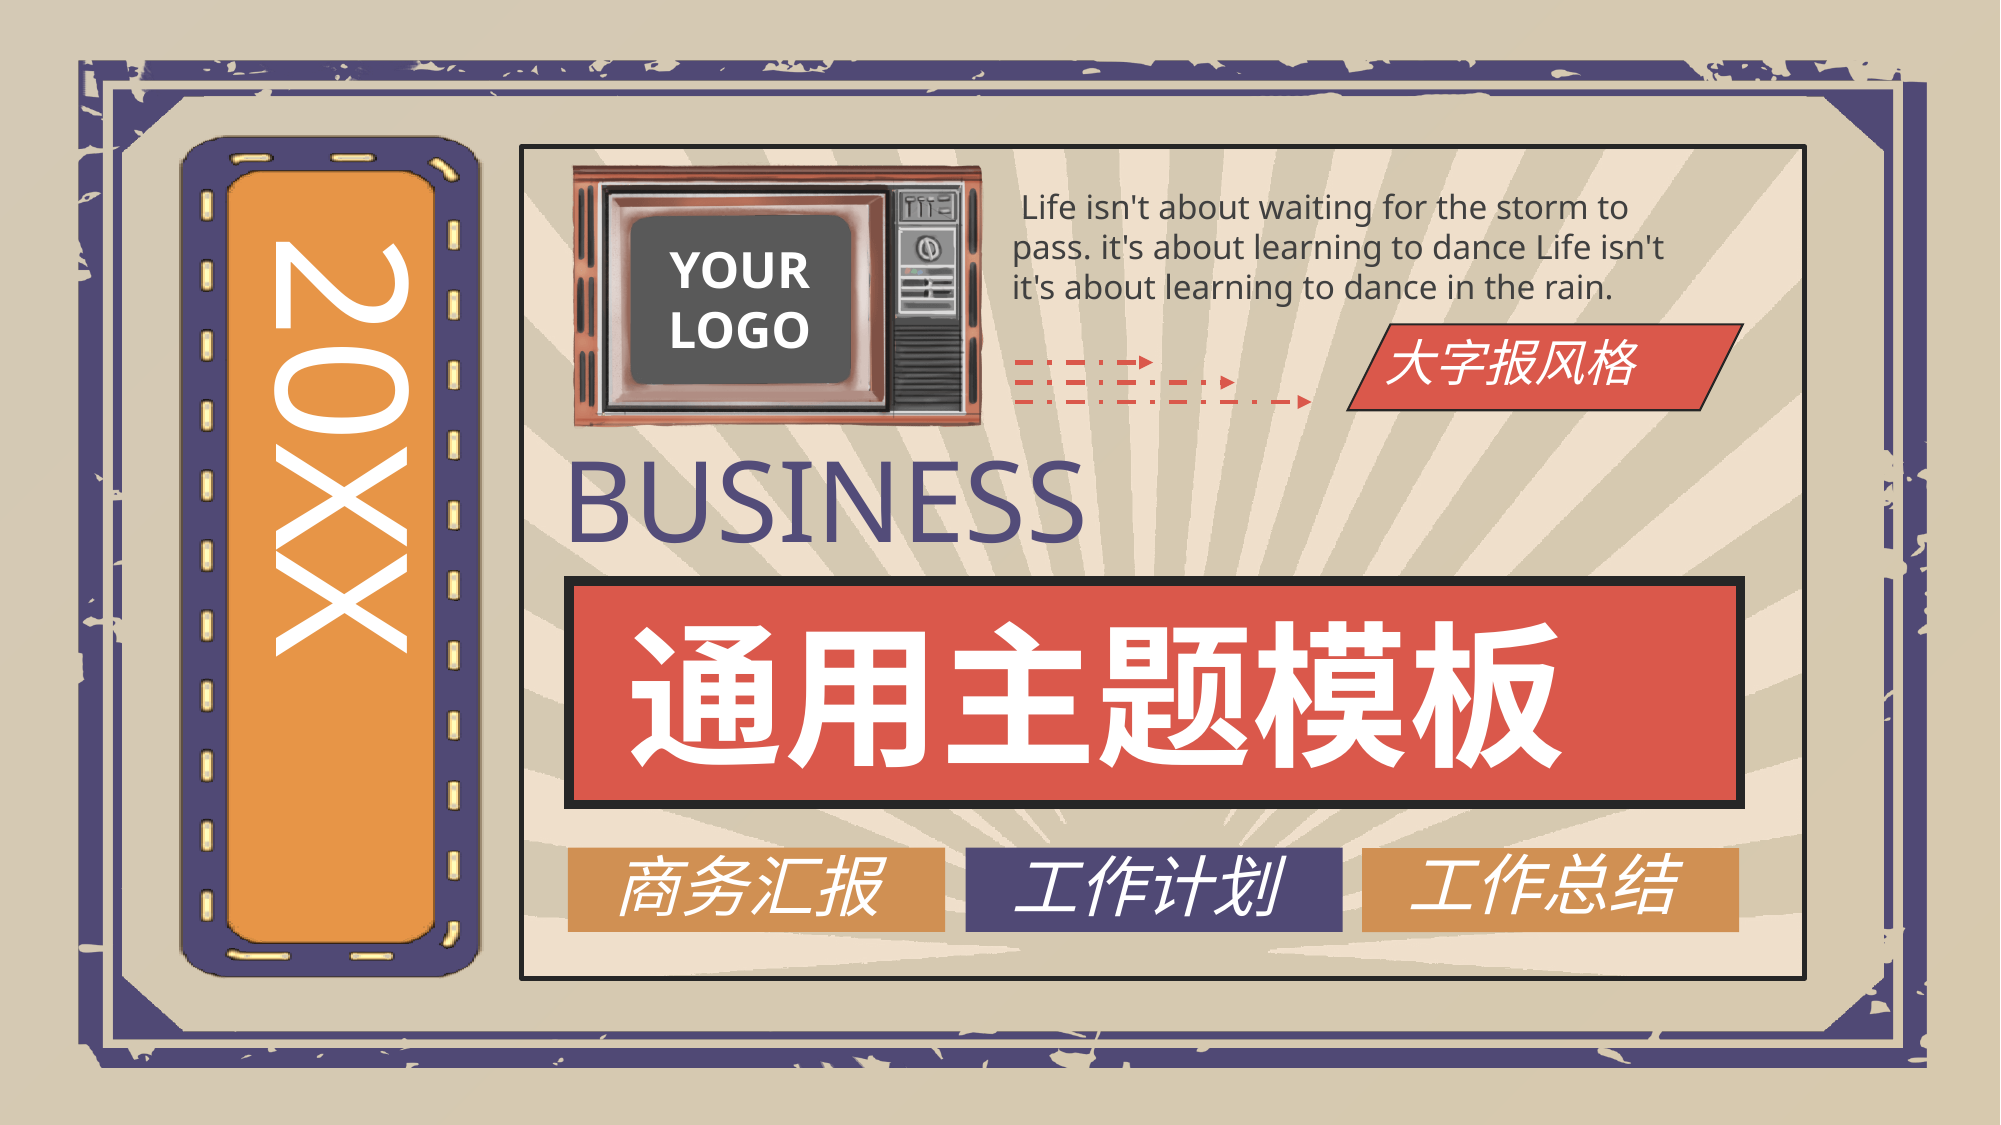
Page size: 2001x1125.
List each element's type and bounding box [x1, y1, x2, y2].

picture [41, 0, 1959, 1125]
text_box [1014, 362, 1312, 402]
text_box [569, 162, 985, 429]
